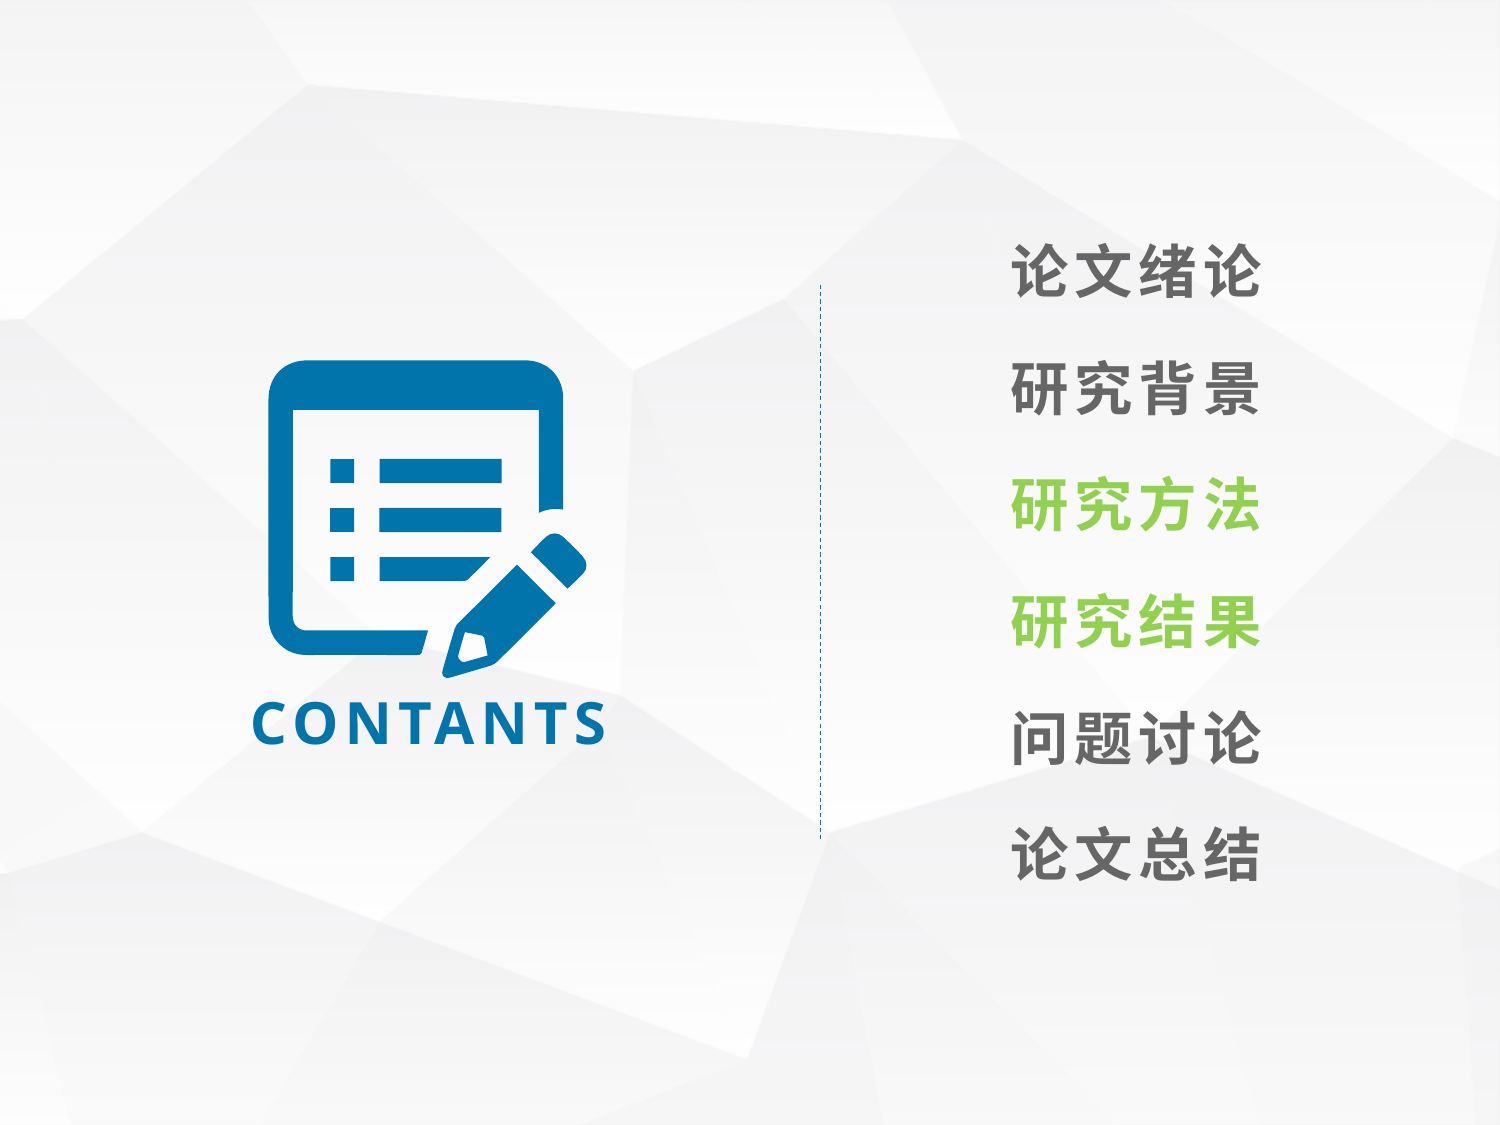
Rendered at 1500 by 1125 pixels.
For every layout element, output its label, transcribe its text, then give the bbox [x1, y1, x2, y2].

text_box 研究结果 [995, 577, 1290, 663]
text_box 论文绪论 [995, 228, 1290, 313]
text_box 问题讨论 [995, 694, 1290, 780]
text_box 研究方法 [995, 461, 1290, 546]
text_box 论文总结 [995, 810, 1290, 896]
picture [0, 0, 1500, 1125]
text_box CONTANTS [210, 678, 647, 764]
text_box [268, 360, 588, 679]
text_box 研究背景 [995, 344, 1290, 430]
